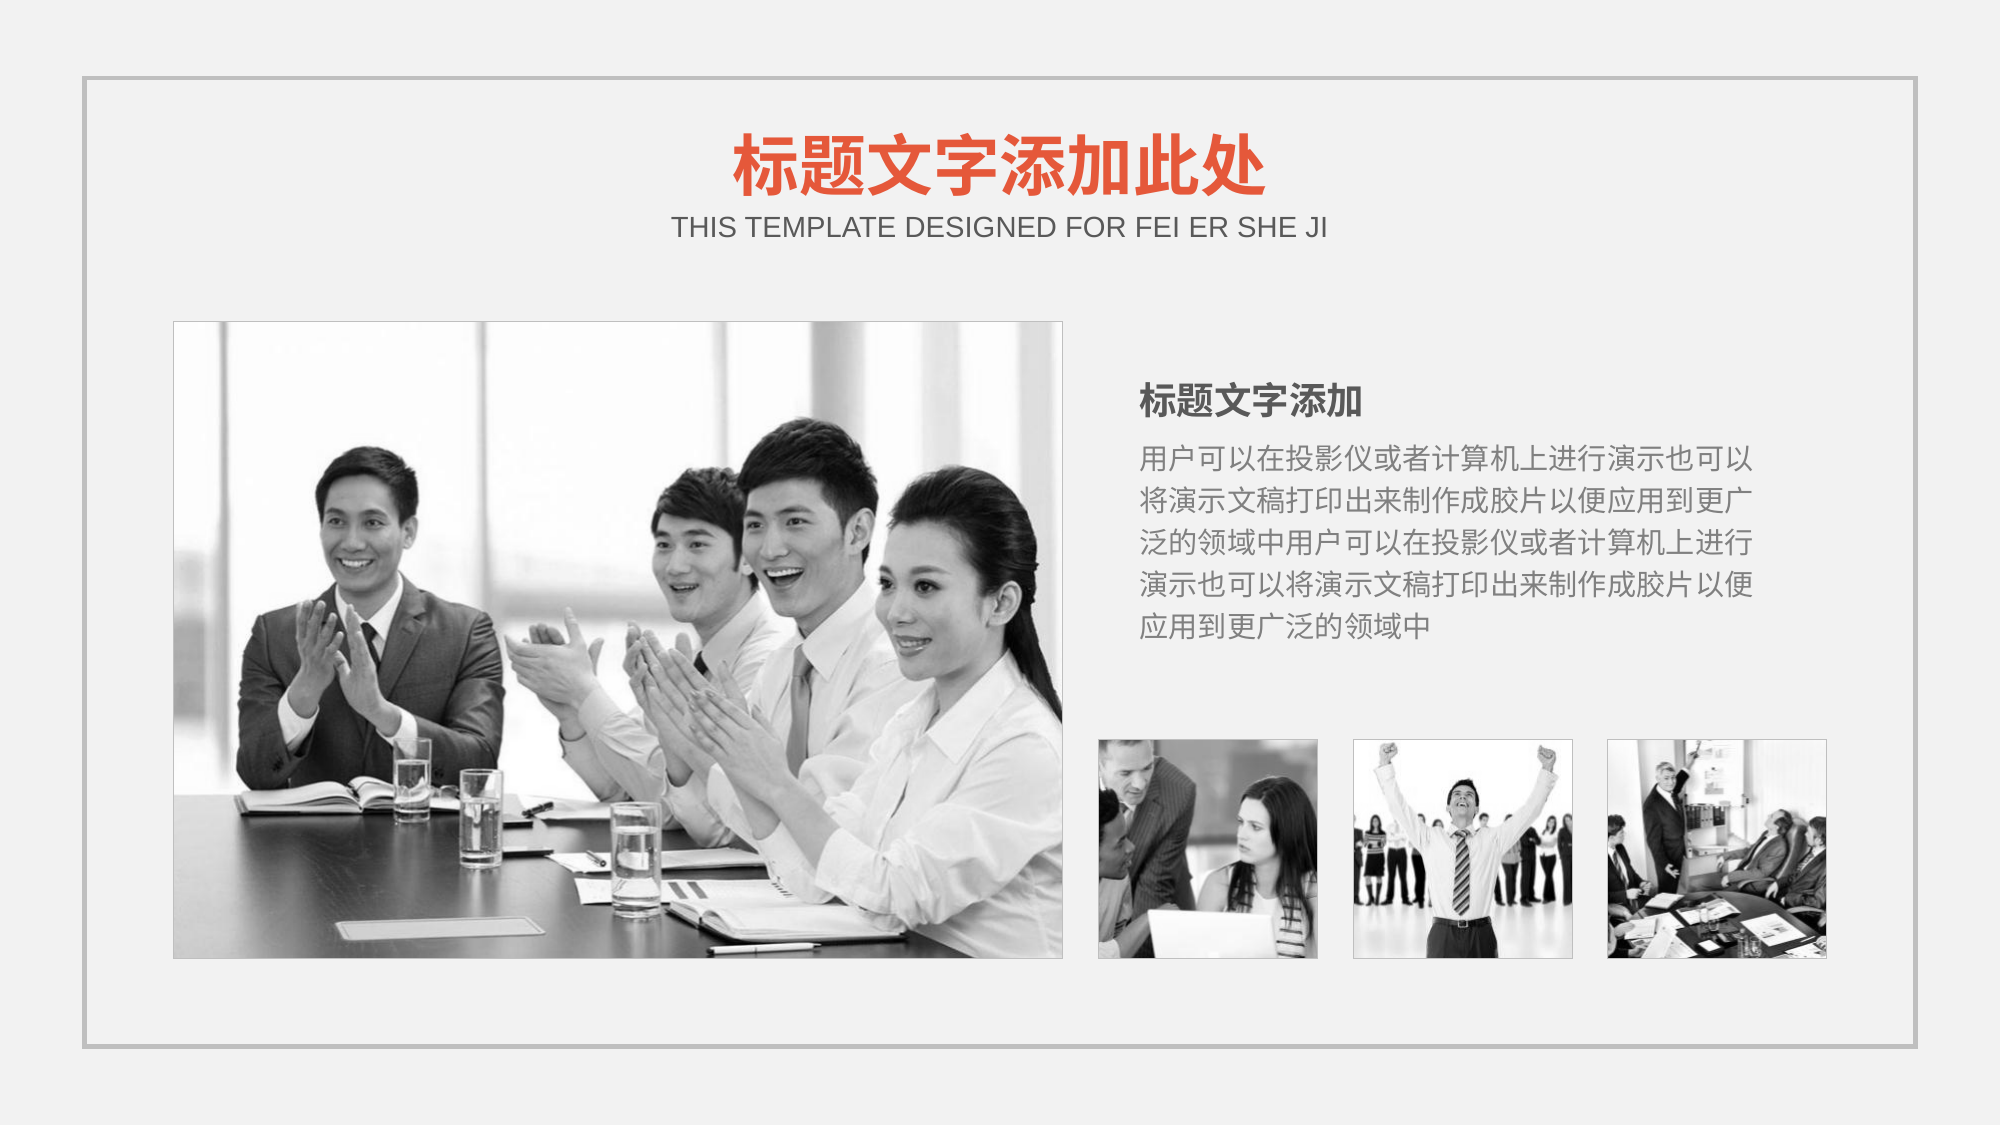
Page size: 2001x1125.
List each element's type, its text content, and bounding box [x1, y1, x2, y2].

picture [173, 321, 1063, 959]
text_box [1124, 360, 1791, 654]
text_box THIS TEMPLATE DESIGNED FOR FEI ER SHE JI [599, 201, 1401, 251]
picture [1352, 739, 1573, 959]
picture [1098, 739, 1318, 959]
text_box 标题文字添加此处 [718, 116, 1282, 201]
picture [1607, 739, 1827, 959]
